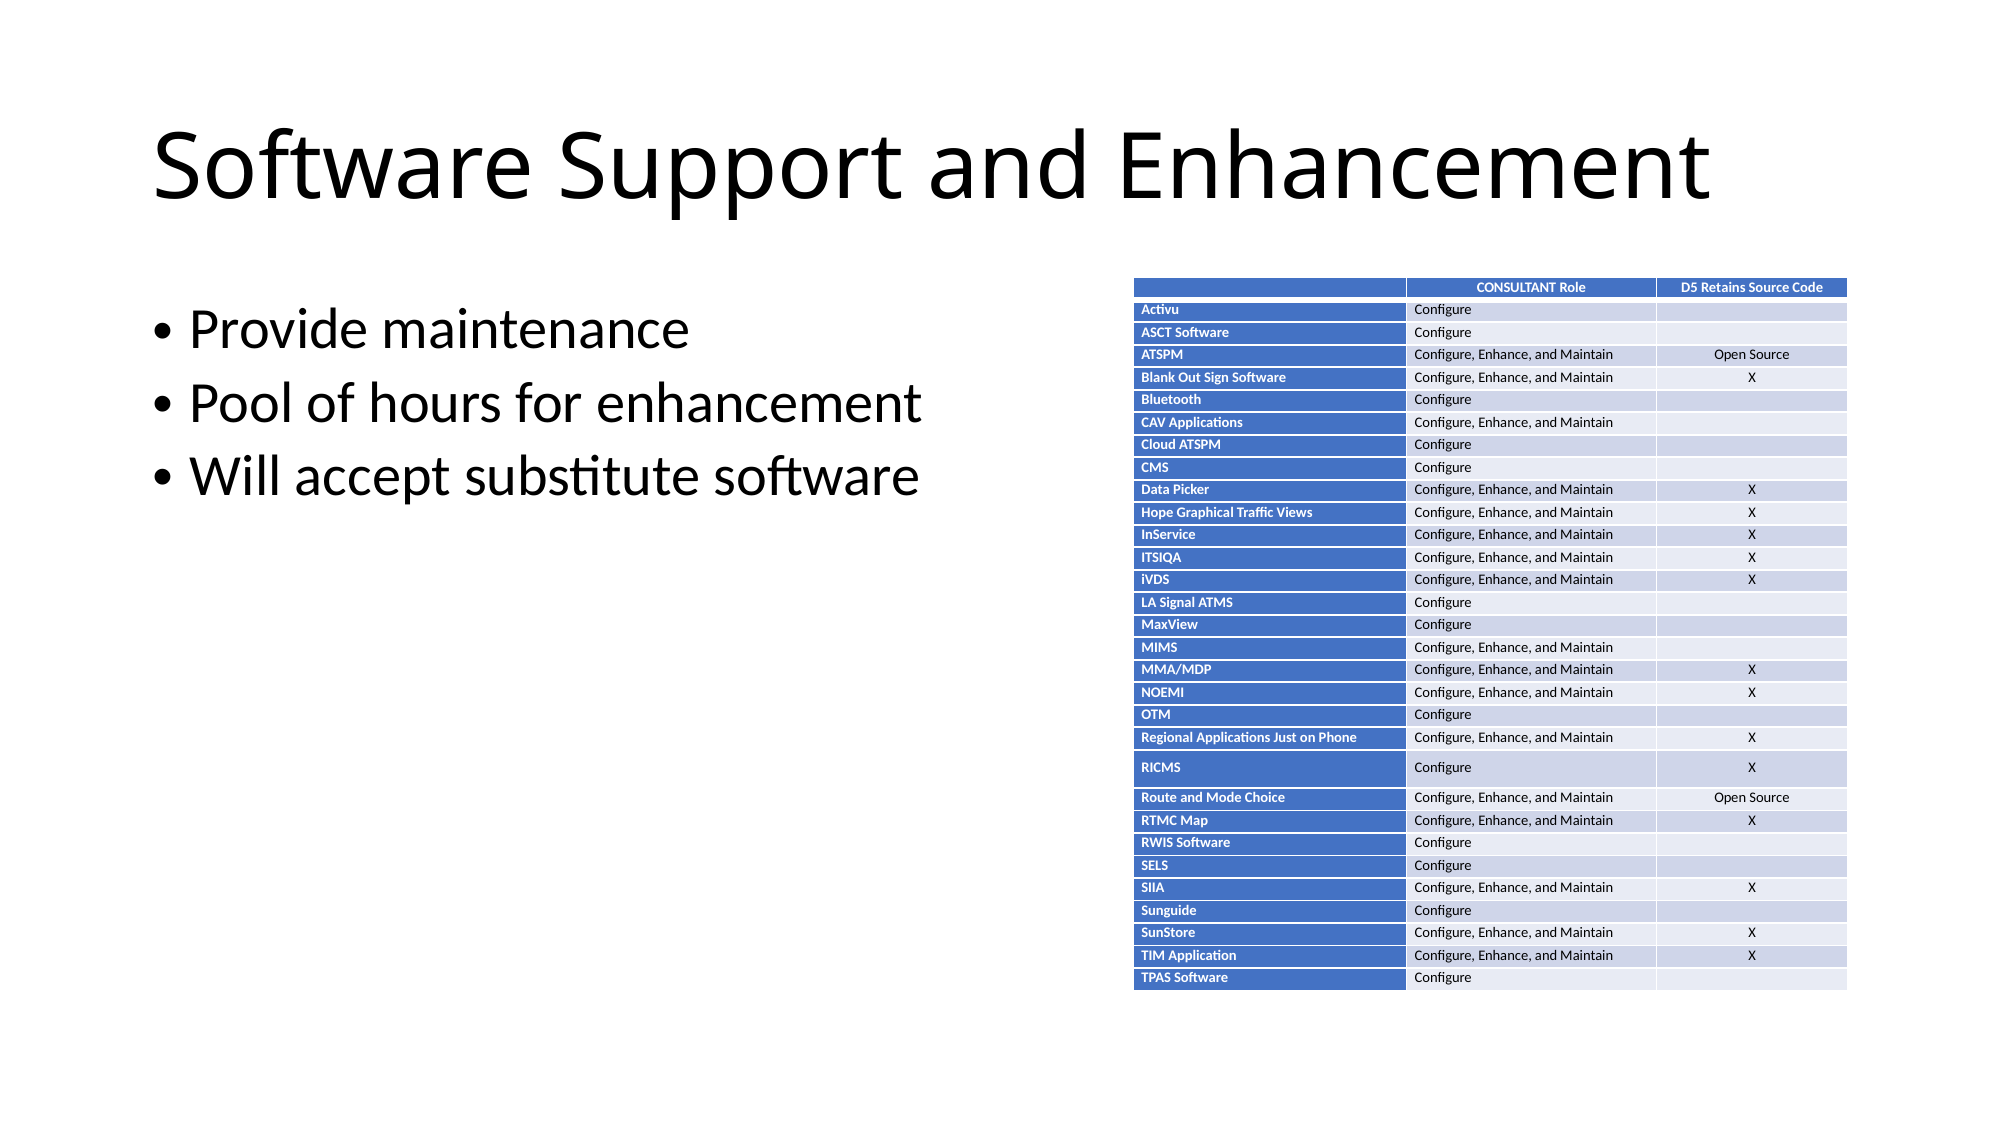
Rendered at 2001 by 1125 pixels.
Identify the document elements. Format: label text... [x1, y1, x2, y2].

text_box Provide maintenance Pool of hours for enhancement Will accept substitute software [137, 299, 1863, 1014]
table_header CONSULTANT Role [1407, 278, 1656, 297]
title Software Support and Enhancement [137, 59, 1863, 278]
table_header D5 Retains Source Code [1657, 278, 1847, 297]
table_header [1134, 278, 1406, 297]
